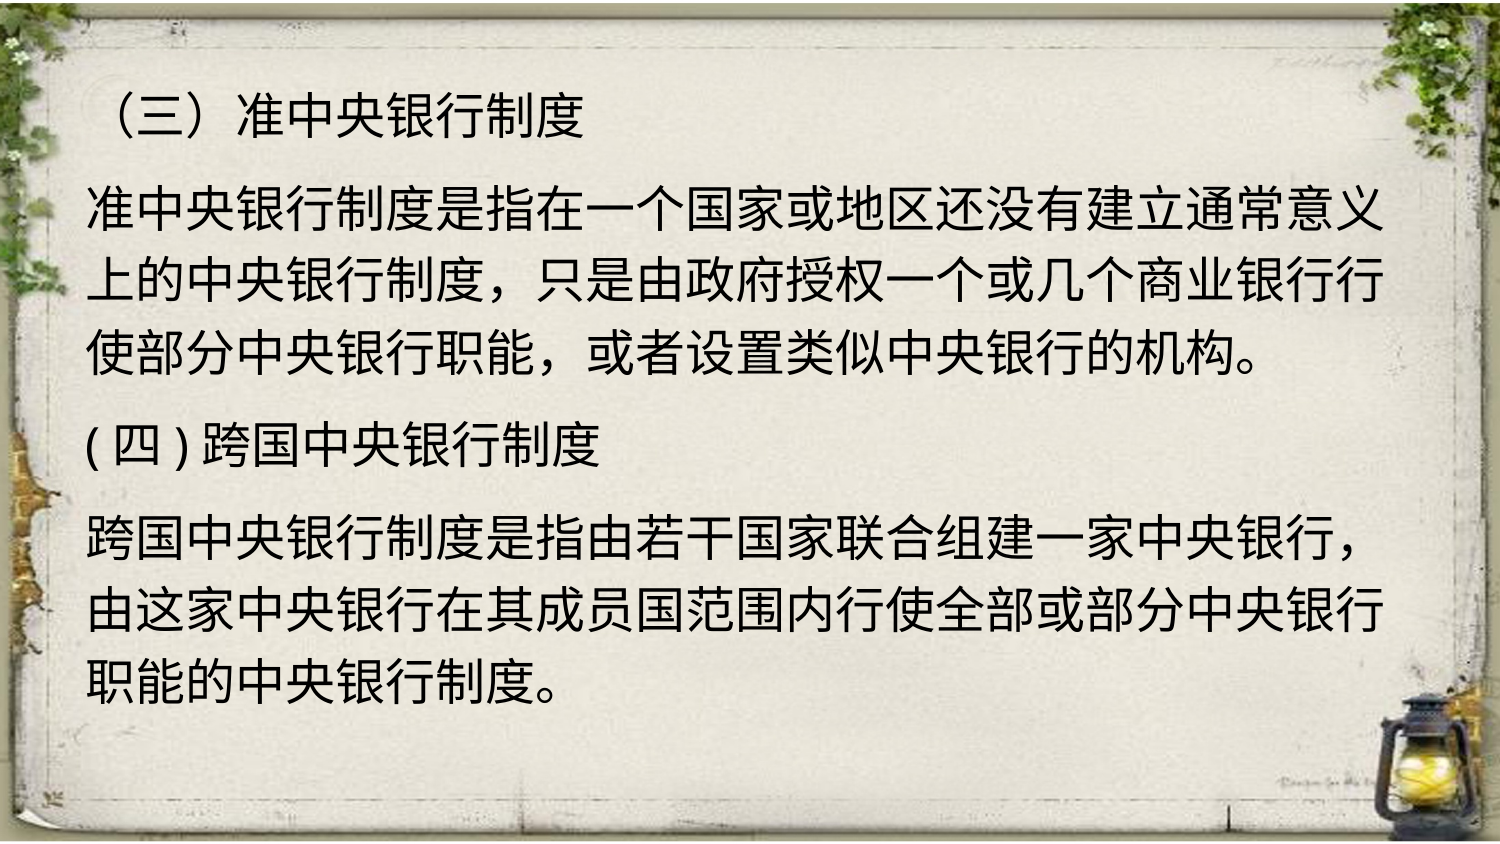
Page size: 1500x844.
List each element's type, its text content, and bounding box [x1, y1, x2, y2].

list （三）准中央银行制度 准中央银行制度是指在一个国家或地区还没有建立通常意义上的中央银行制度，只是由政府授权一个或几个商业银行行使部分中央银行职能，或者设置类似中央银行的机构。 (四)跨国中央银行制度 跨国中央银行制度是指由若干国家联合组建一家中央银行，由这家中央银行在其成员国范围内行使全部或部分中央银行职能的中央银行制度。 [70, 64, 1430, 813]
picture [0, 0, 1500, 844]
